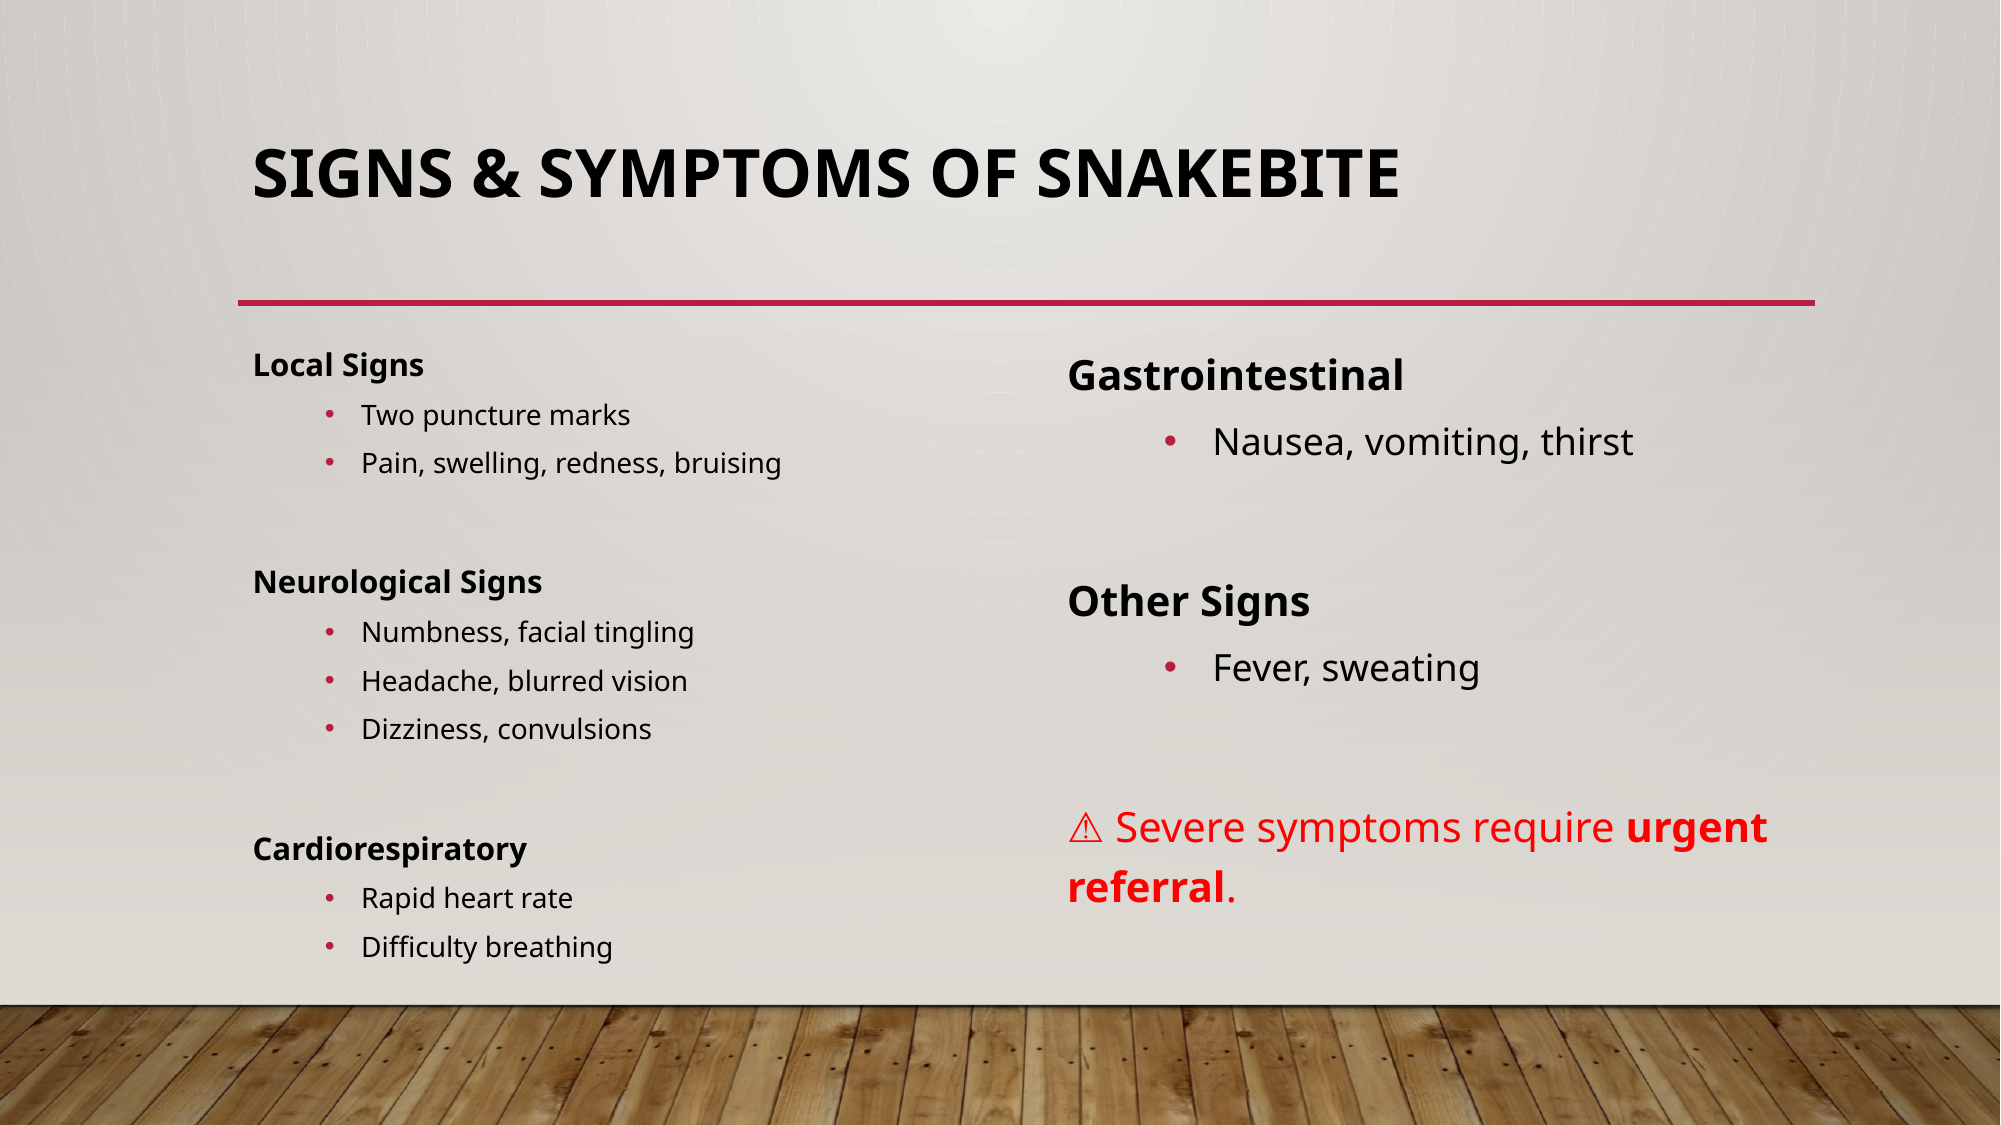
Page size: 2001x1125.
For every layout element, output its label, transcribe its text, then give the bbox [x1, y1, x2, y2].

list Gastrointestinal Nausea, vomiting, thirst Other Signs Fever, sweating ⚠️ Severe symptoms require urgent referral. [1052, 330, 1815, 975]
title Signs & Symptoms of Snakebite [237, 132, 1814, 306]
picture [0, 1005, 2000, 1125]
list Local Signs Two puncture marks Pain, swelling, redness, bruising Neurological Signs Numbness, facial tingling Headache, blurred vision Dizziness, convulsions Cardiorespiratory Rapid heart rate Difficulty breathing [237, 329, 1000, 974]
